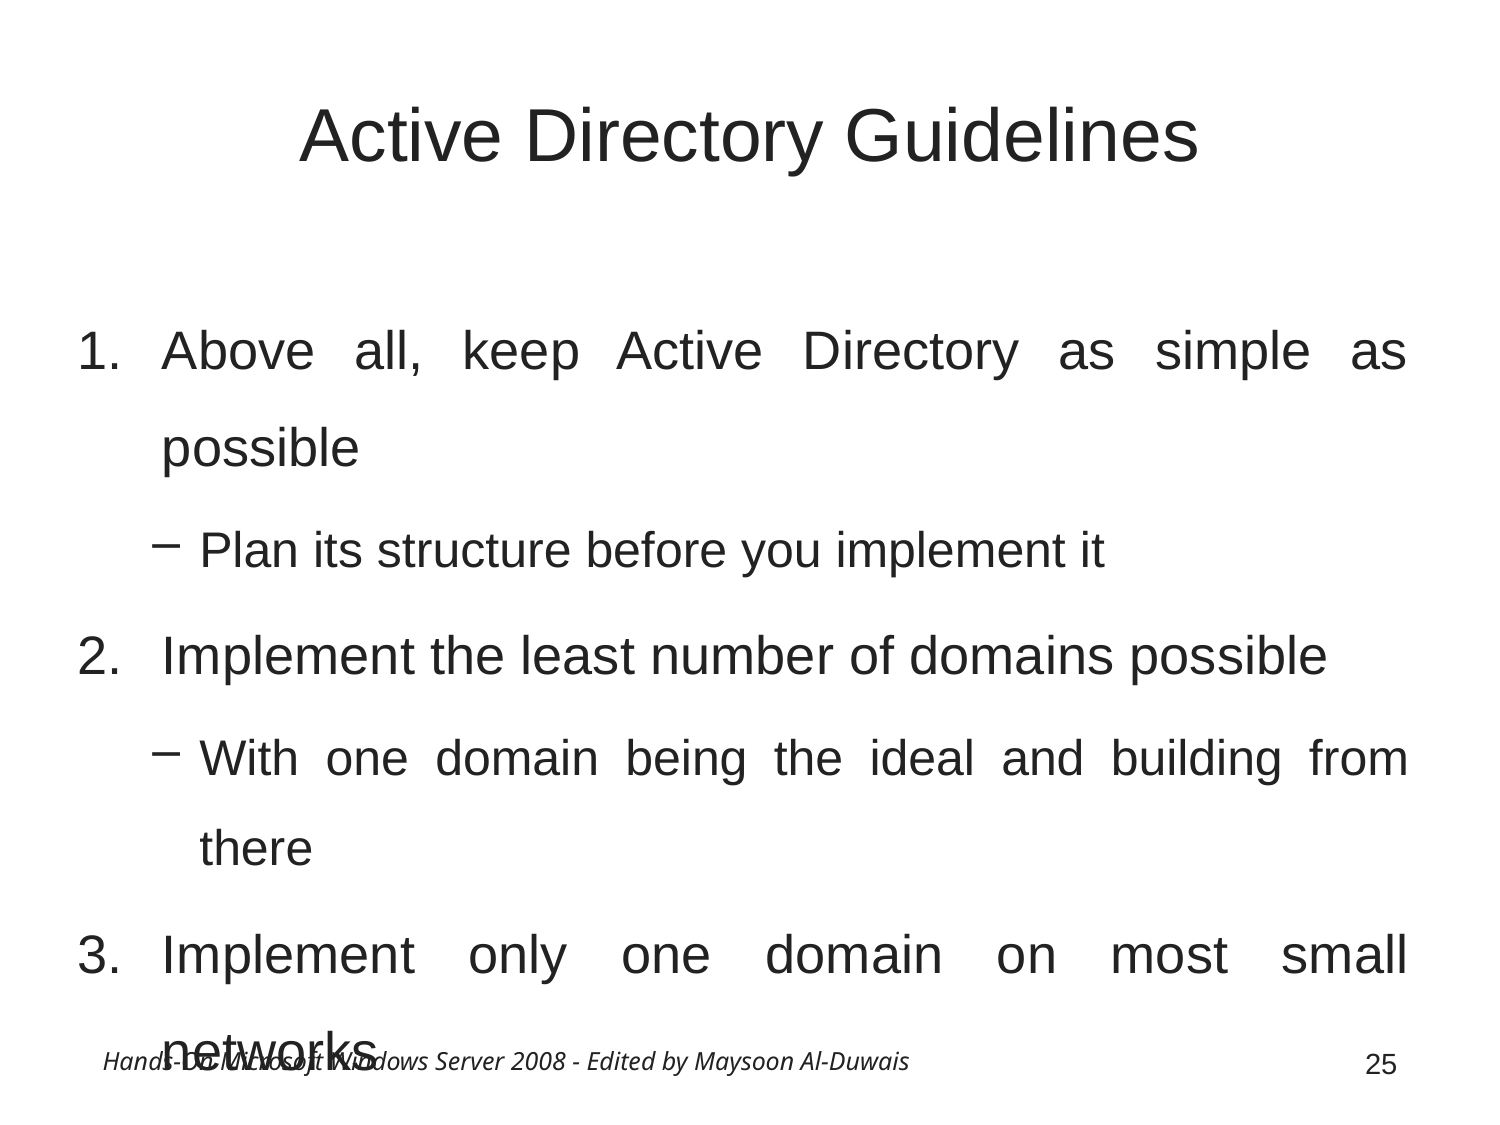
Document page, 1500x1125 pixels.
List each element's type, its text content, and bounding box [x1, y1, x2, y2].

slide_number 25 [1074, 1037, 1413, 1101]
footer Hands-On Microsoft Windows Server 2008 - Edited by Maysoon Al-Duwais [87, 1037, 1051, 1101]
title Active Directory Guidelines [87, 37, 1413, 226]
list Above all, keep Active Directory as simple as possible Plan its structure before you implement it Implement the least number of domains possible With one domain being the ideal and building from there Implement only one domain on most small networks [62, 274, 1426, 1026]
